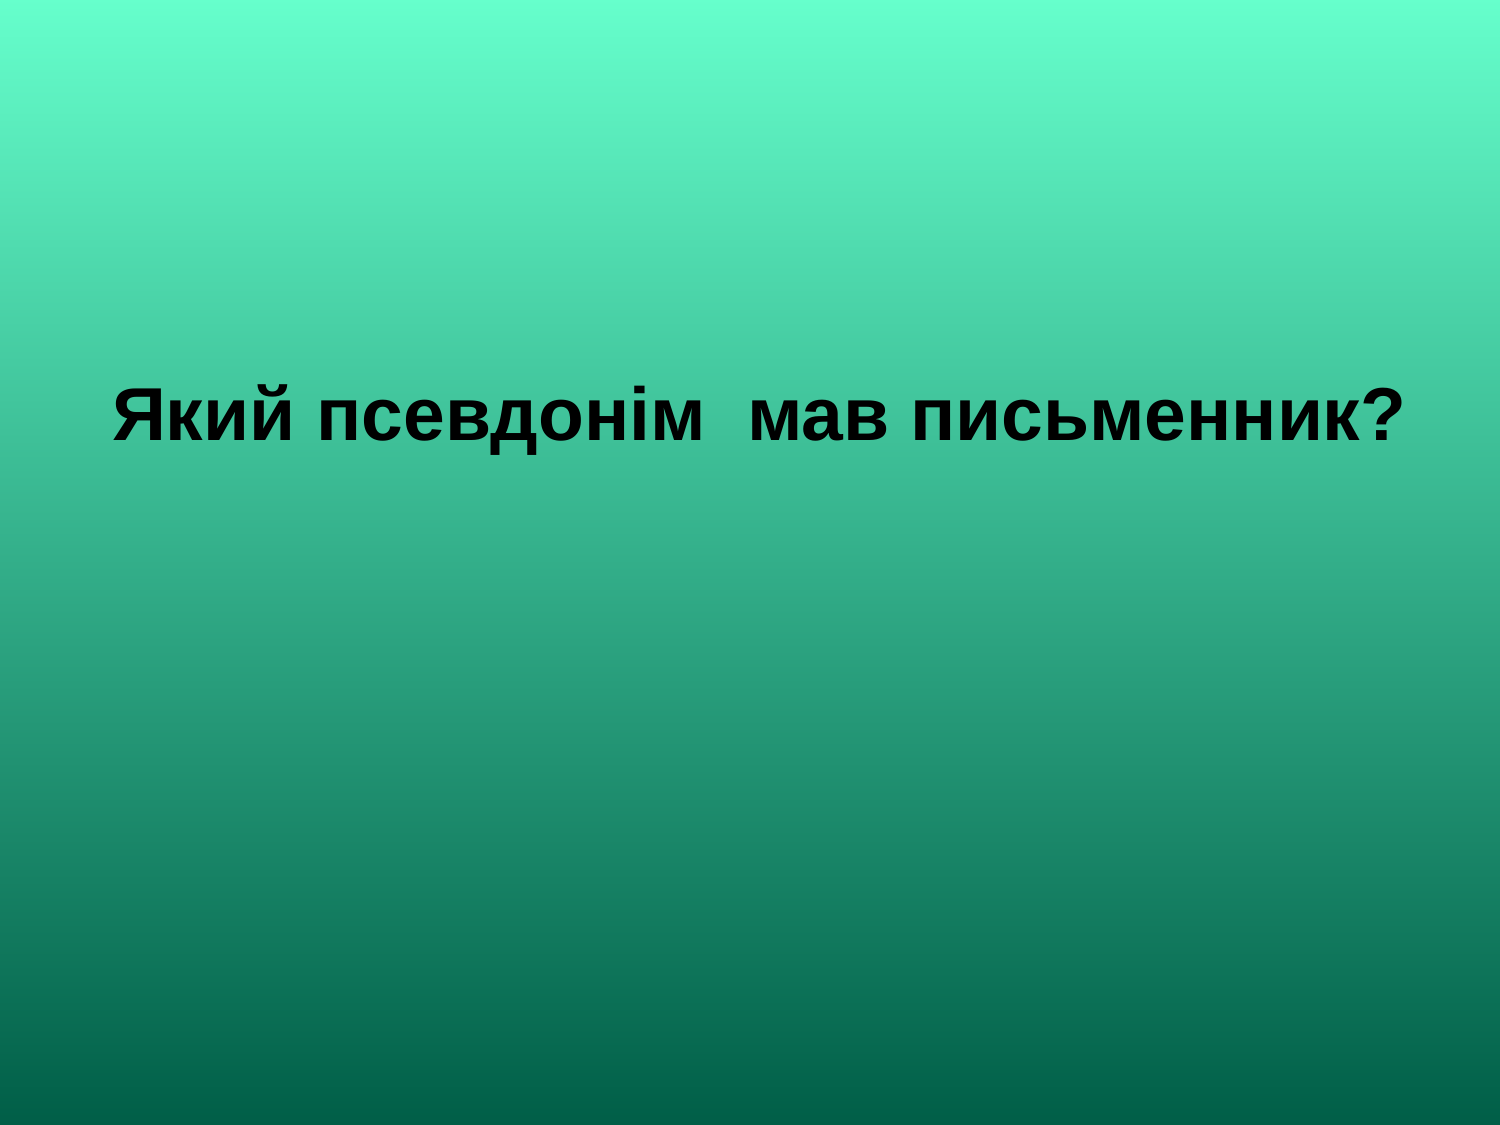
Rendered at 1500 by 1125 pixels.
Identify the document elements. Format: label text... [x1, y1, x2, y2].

list Який псевдонім мав письменник? [74, 262, 1426, 1006]
